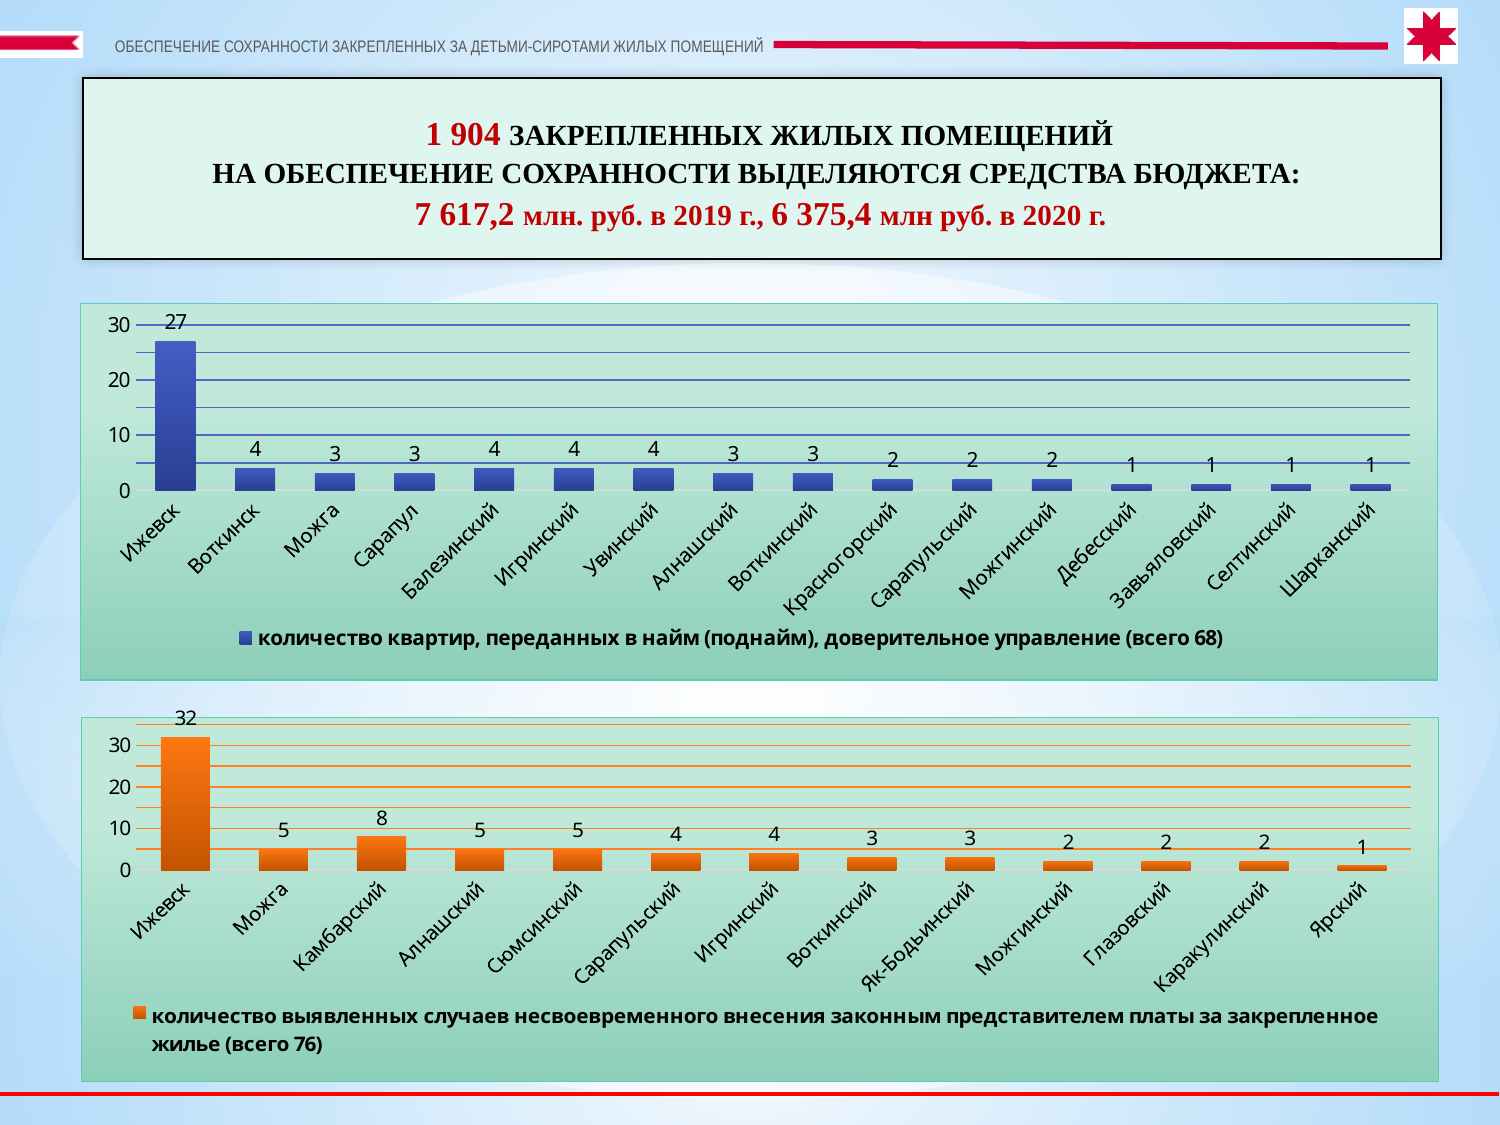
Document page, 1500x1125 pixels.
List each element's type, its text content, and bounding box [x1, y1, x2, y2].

picture [0, 30, 83, 58]
chart [80, 703, 1440, 1083]
table_header 1 904 ЗАКРЕПЛЕННЫХ ЖИЛЫХ ПОМЕЩЕНИЙ НА ОБЕСПЕЧЕНИЕ СОХРАННОСТИ ВЫДЕЛЯЮТСЯ СРЕДСТВА БЮДЖЕТА: 7 617,2 млн. руб. в 2019 г., 6 375,4 млн руб. в 2020 г. [84, 79, 1440, 258]
chart [79, 302, 1439, 681]
picture [1403, 8, 1458, 64]
text_box ОБЕСПЕЧЕНИЕ СОХРАННОСТИ ЗАКРЕПЛЕННЫХ ЗА ДЕТЬМИ-СИРОТАМИ ЖИЛЫХ ПОМЕЩЕНИЙ [100, 28, 833, 63]
